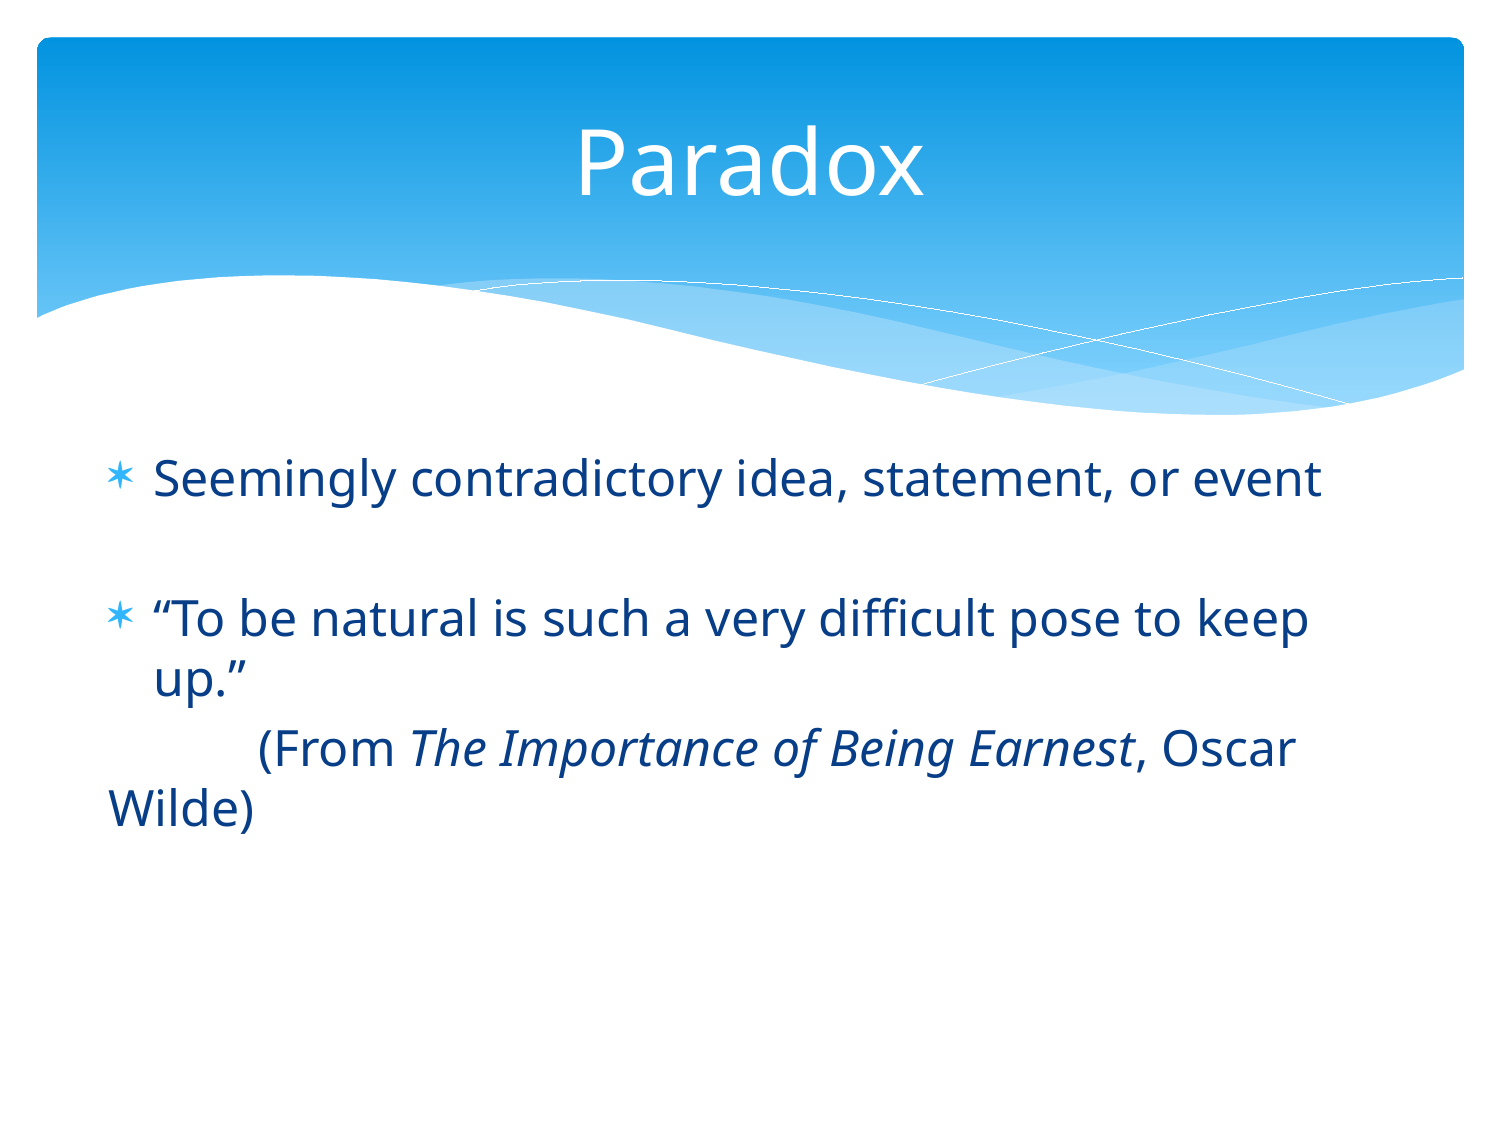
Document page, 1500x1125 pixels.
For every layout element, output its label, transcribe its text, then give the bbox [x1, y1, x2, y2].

title Paradox [75, 55, 1425, 261]
list Seemingly contradictory idea, statement, or event “To be natural is such a very difficult pose to keep up.” (From The Importance of Being Earnest, Oscar Wilde) [93, 438, 1400, 1005]
